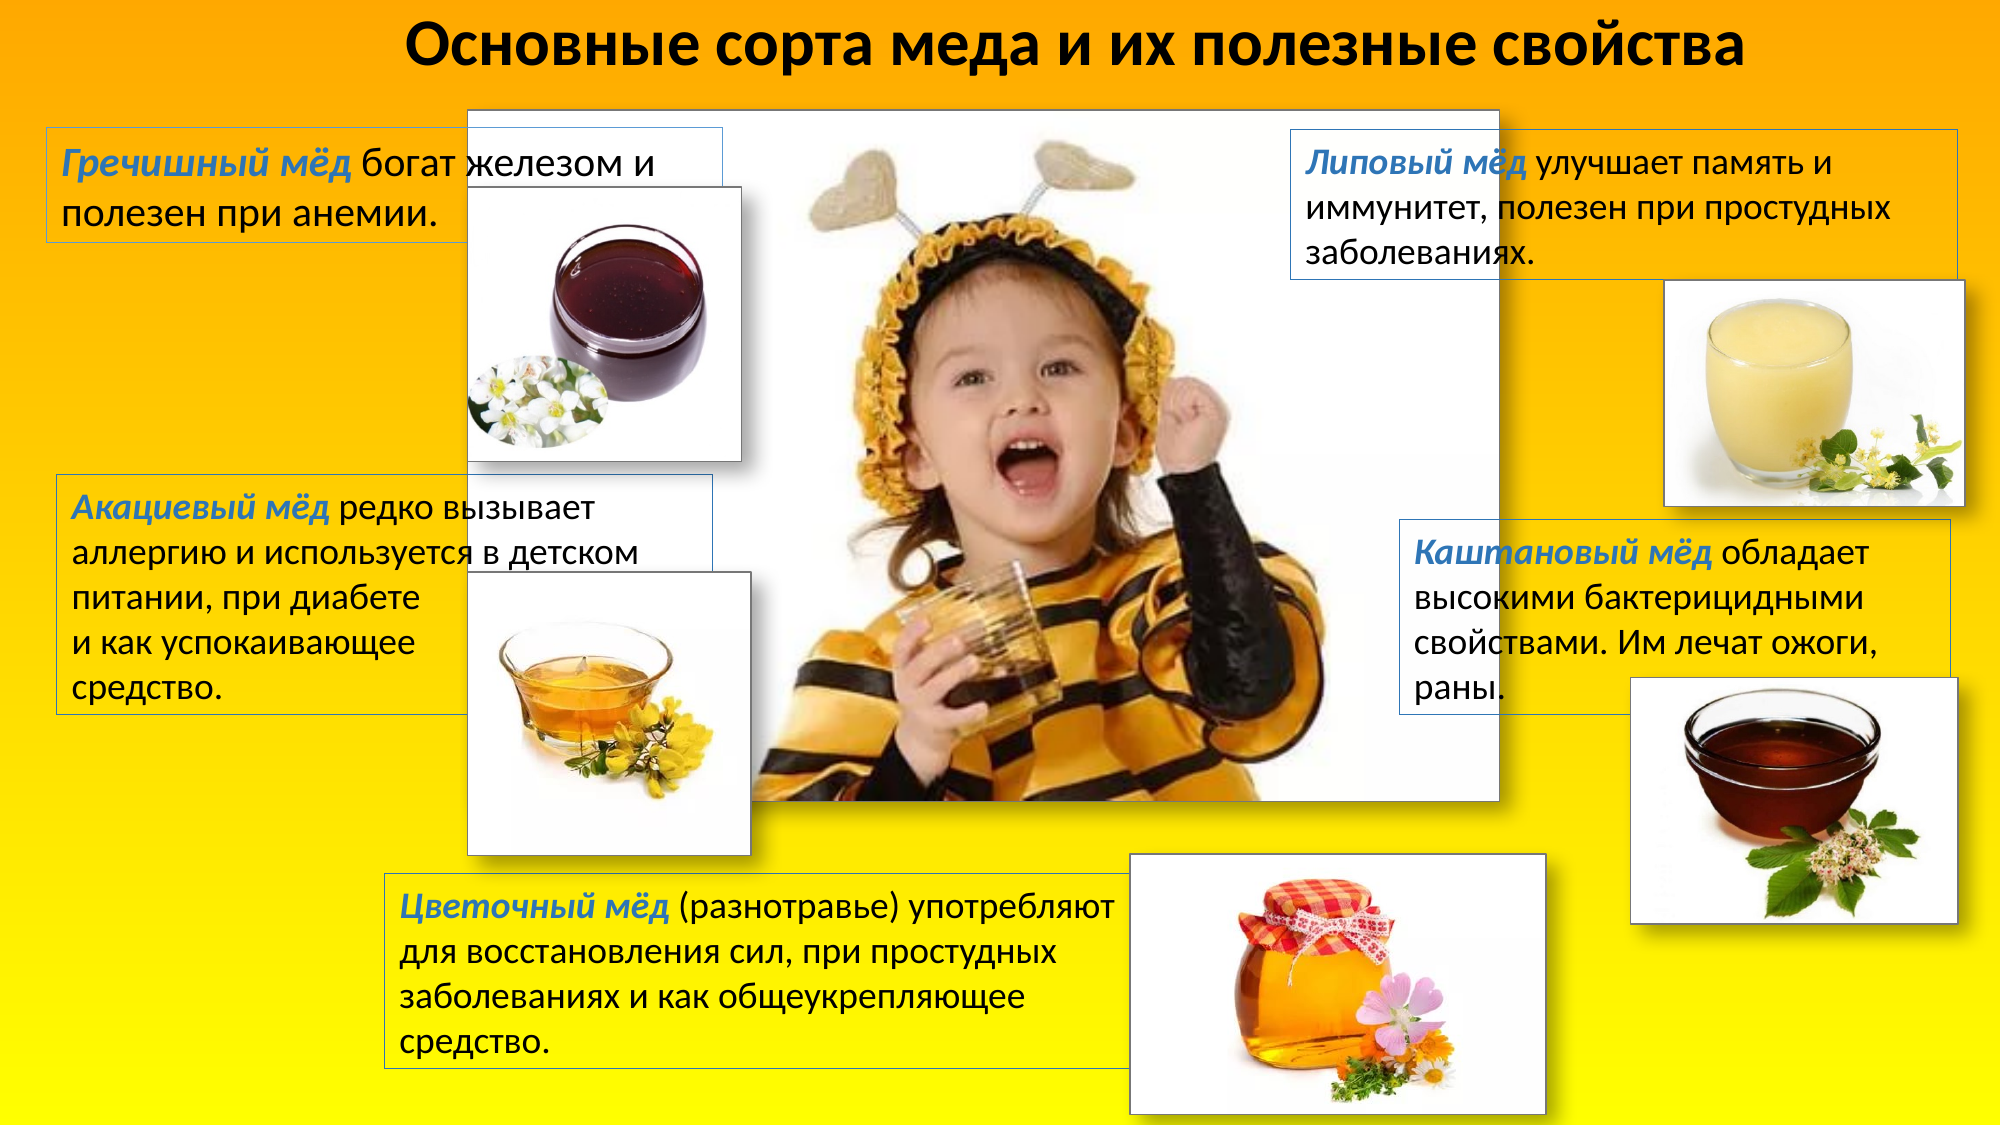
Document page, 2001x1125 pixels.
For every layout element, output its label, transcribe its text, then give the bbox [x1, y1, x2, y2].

list Основные сорта меда и их полезные свойства [0, 0, 1965, 1057]
picture [1664, 280, 1965, 506]
text_box Каштановый мёд обладает высокими бактерицидными свойствами. Им лечат ожоги, раны. [1542, 519, 1951, 715]
text_box Гречишный мёд богат железом и полезен при анемии. [46, 127, 467, 243]
picture [467, 110, 1499, 856]
text_box Акациевый мёд редко вызывает аллергию и используется в детском питании, при диабете и как успокаивающее средство. [56, 474, 467, 715]
picture [1630, 677, 1958, 924]
text_box Липовый мёд улучшает память и иммунитет, полезен при простудных заболеваниях. [1530, 129, 1958, 280]
picture [1130, 854, 1546, 1115]
text_box Цветочный мёд (разнотравье) употребляют для восстановления сил, при простудных заболеваниях и как общеукрепляющее средство. [384, 873, 1128, 1069]
